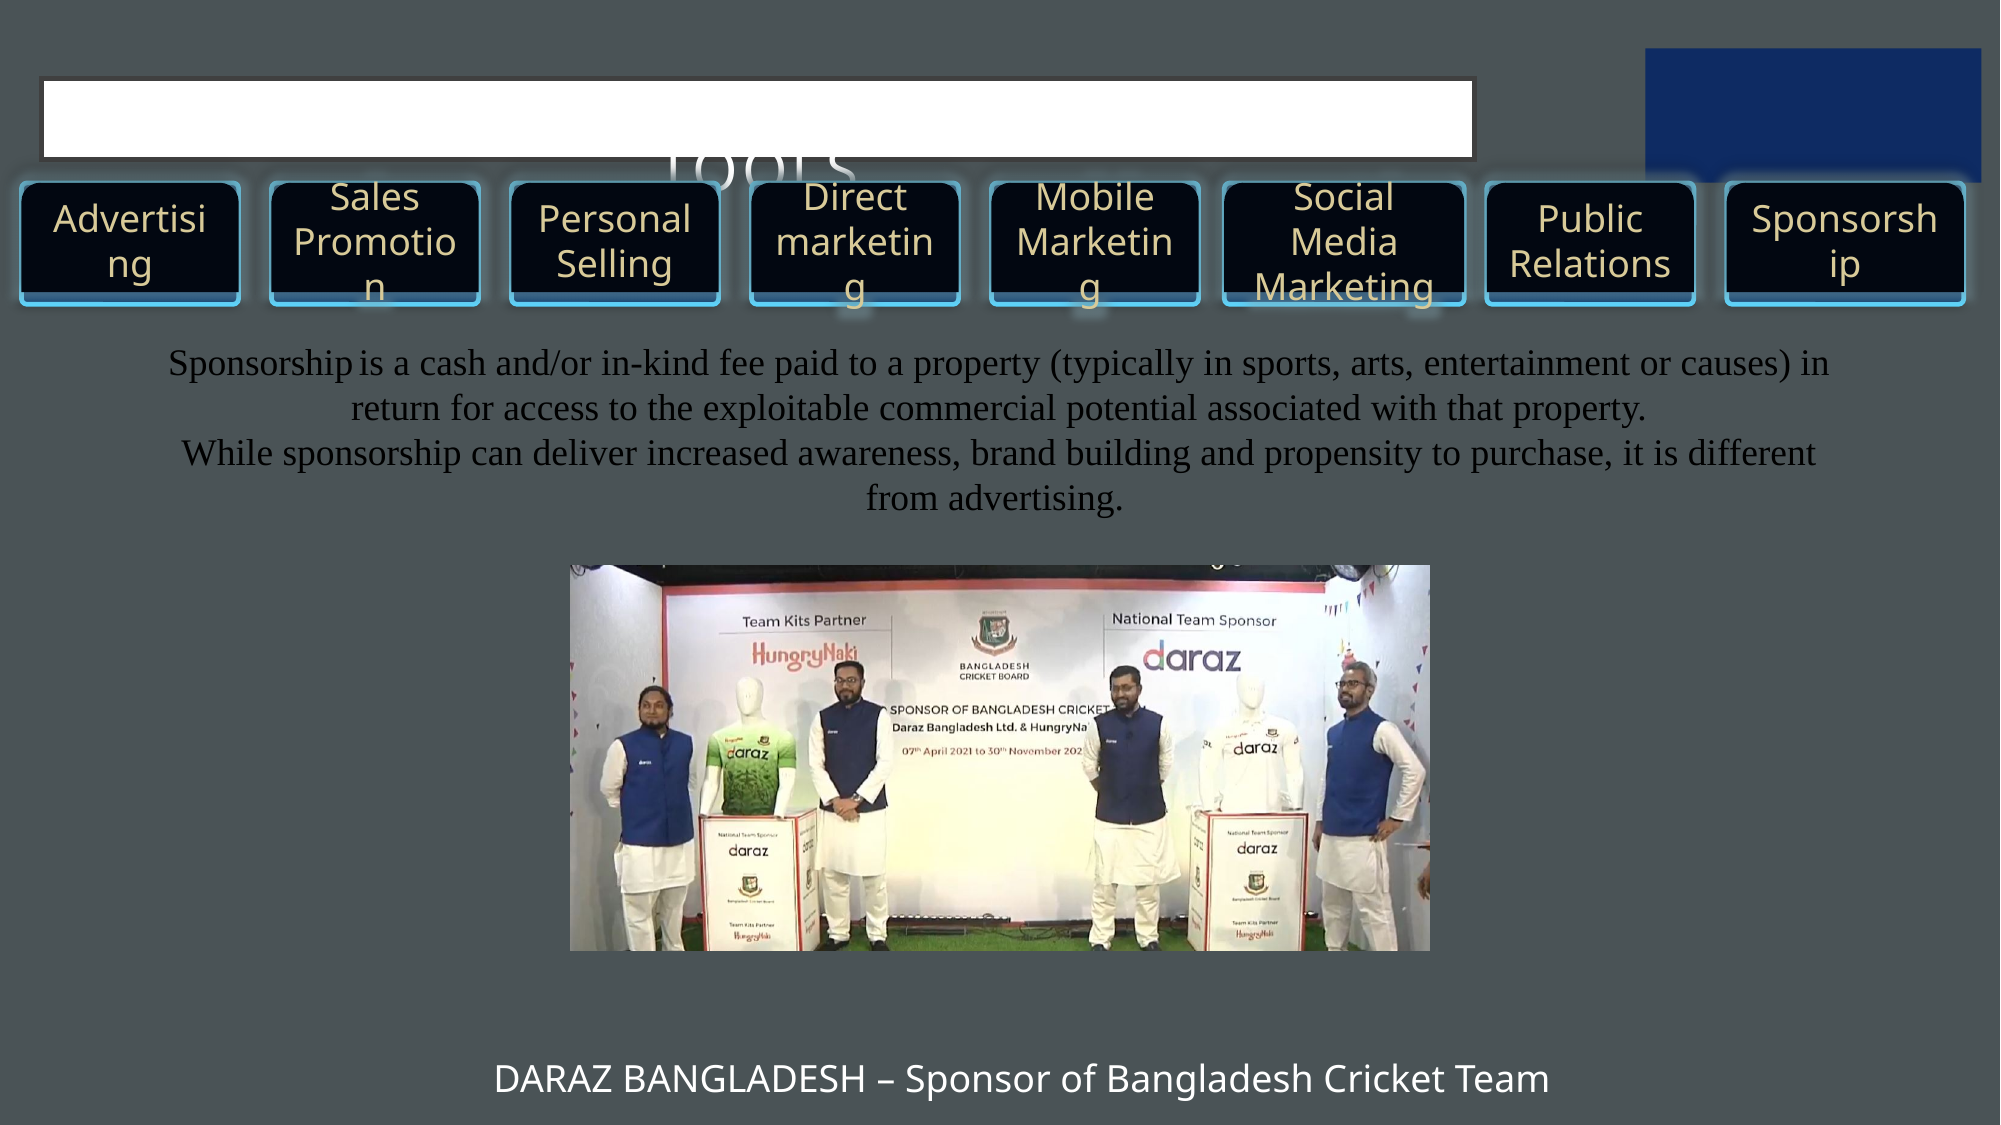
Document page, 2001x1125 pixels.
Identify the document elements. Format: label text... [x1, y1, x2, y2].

text_box Advertising [20, 181, 240, 294]
text_box [1644, 47, 1982, 184]
text_box DARAZ BANGLADESH – Sponsor of Bangladesh Cricket Team [478, 1047, 1616, 1108]
title IMC – Different types of promotional tools [39, 76, 1477, 162]
text_box Mobile Marketing [990, 181, 1200, 294]
text_box Sponsorship [1725, 181, 1965, 294]
text_box Sales Promotion [270, 181, 480, 294]
text_box Social Media Marketing [1223, 181, 1466, 294]
picture [1974, 51, 1984, 187]
text_box Sponsorship is a cash and/or in-kind fee paid to a property (typically in sports, arts, entertainment or causes) in return for access to the exploitable commercial potential associated with that property. While sponsorship can deliver increased awareness, brand building and propensity to purchase, it is different from advertising. [140, 330, 1860, 526]
text_box Public Relations [1485, 181, 1695, 294]
picture [570, 565, 1430, 951]
text_box Direct marketing [750, 181, 960, 294]
text_box Personal Selling [510, 181, 720, 294]
